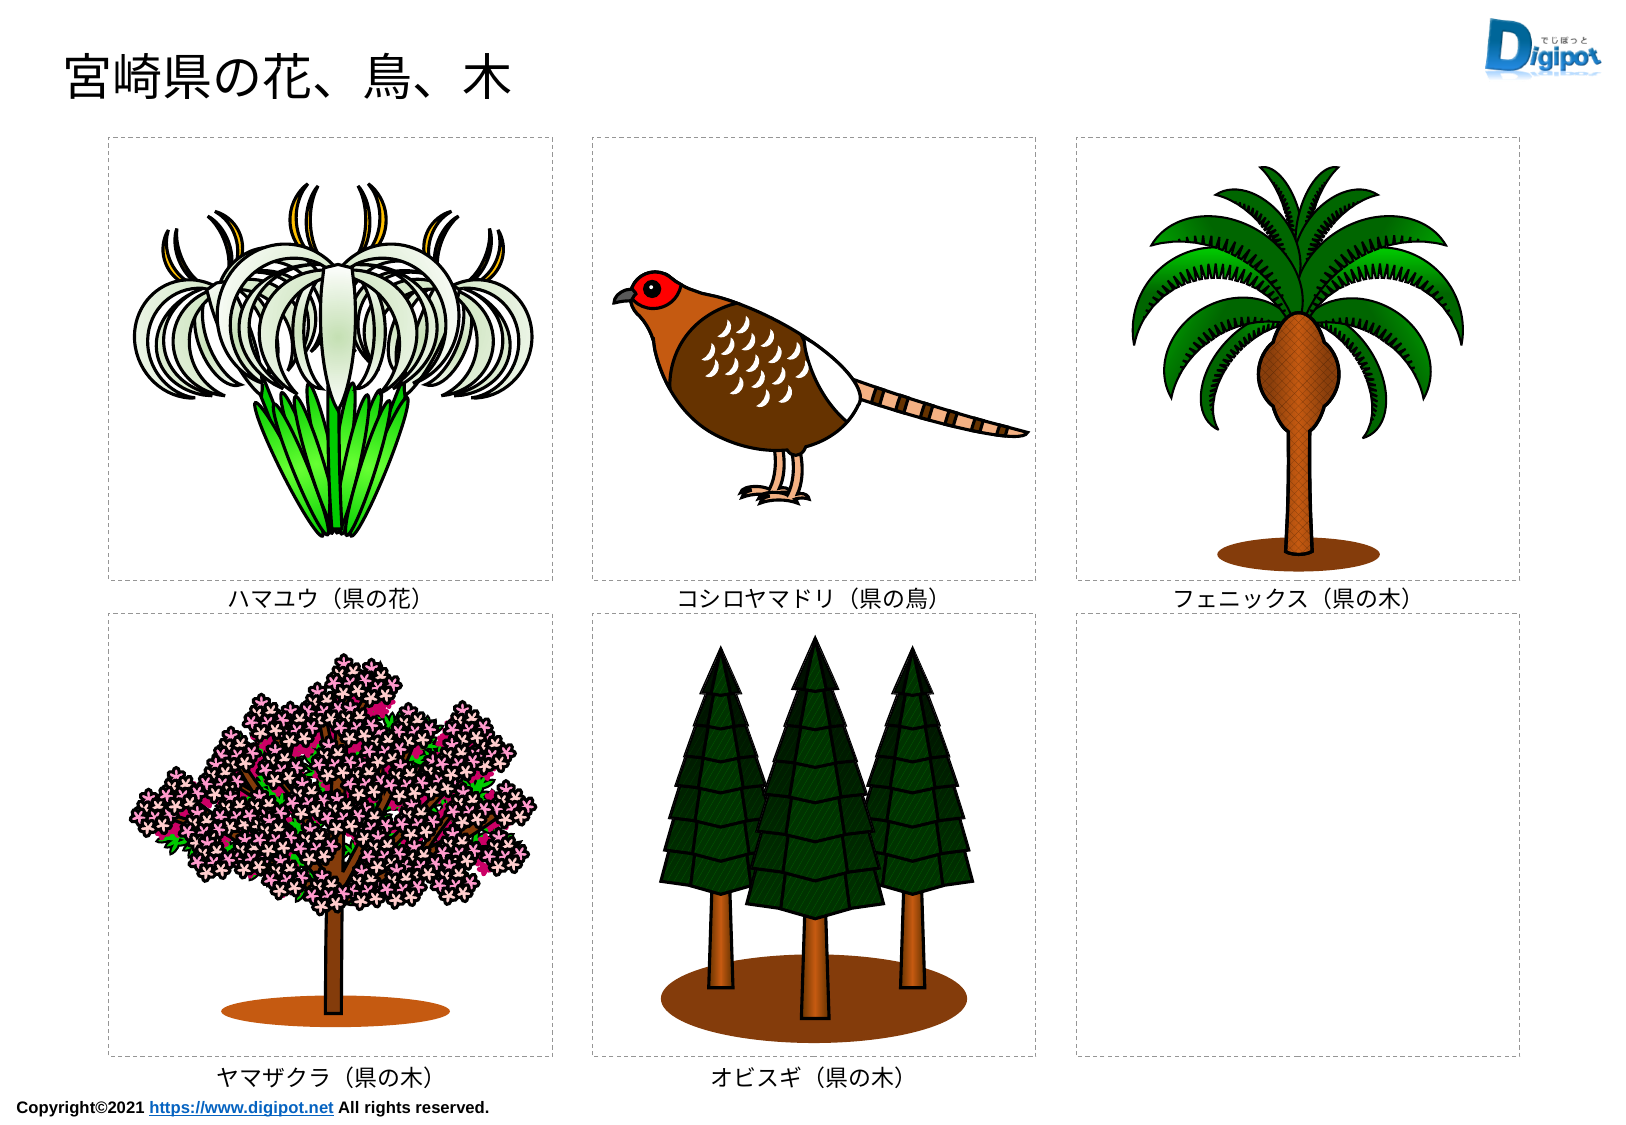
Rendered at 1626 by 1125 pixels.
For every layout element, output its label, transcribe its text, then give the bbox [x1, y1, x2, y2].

text_box コシロヤマドリ（県の鳥） [587, 577, 1041, 620]
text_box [130, 654, 536, 1028]
text_box フェニックス（県の木） [1071, 577, 1525, 620]
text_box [614, 271, 1030, 504]
text_box オビスギ（県の木） [587, 1056, 1041, 1099]
text_box ハマユウ（県の花） [104, 577, 558, 620]
picture [1485, 18, 1602, 82]
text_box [1132, 162, 1463, 572]
text_box ヤマザクラ（県の木） [104, 1056, 558, 1099]
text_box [144, 183, 523, 538]
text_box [660, 638, 973, 1043]
text_box 宮崎県の花、鳥、木 [47, 38, 528, 113]
